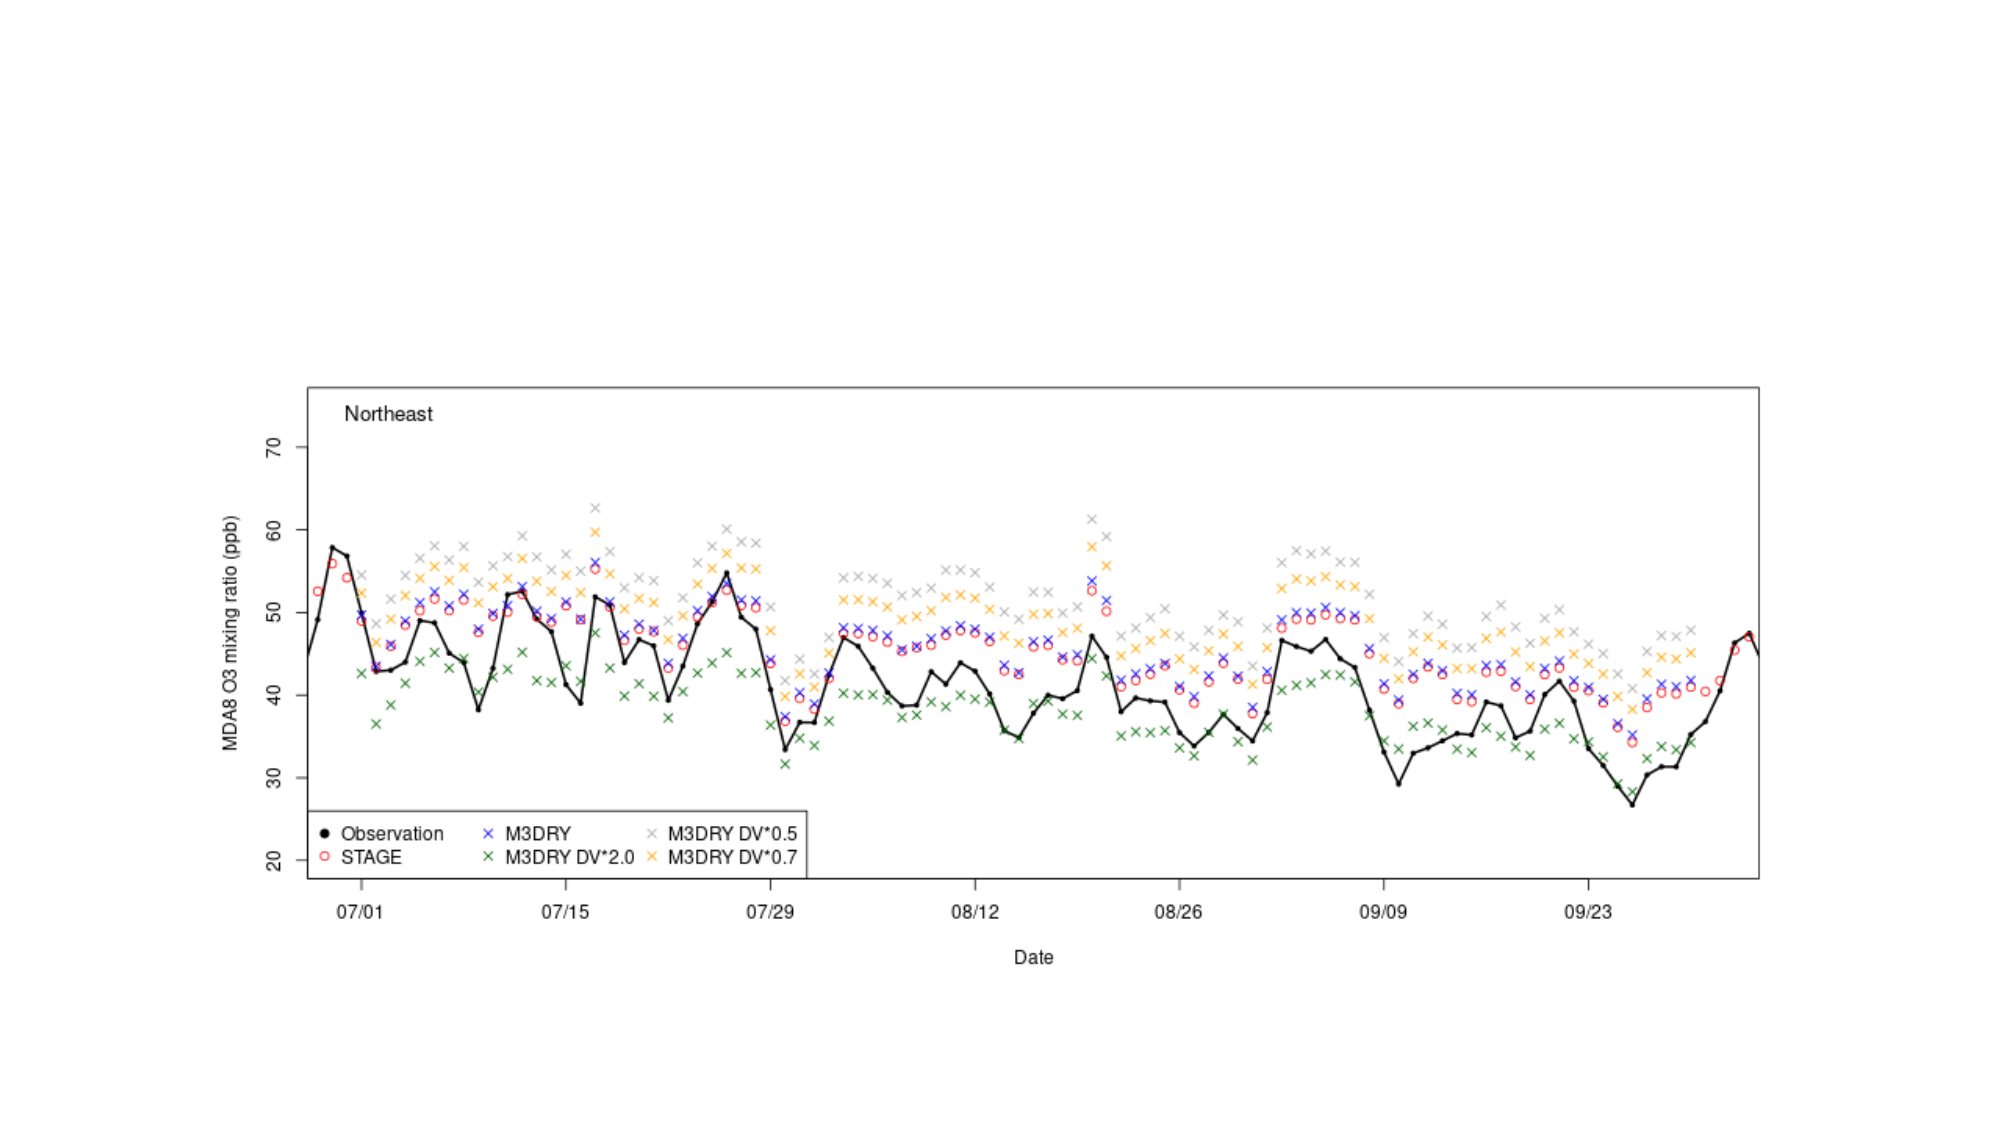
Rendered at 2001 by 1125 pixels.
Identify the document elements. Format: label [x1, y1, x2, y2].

list [218, 343, 1782, 969]
